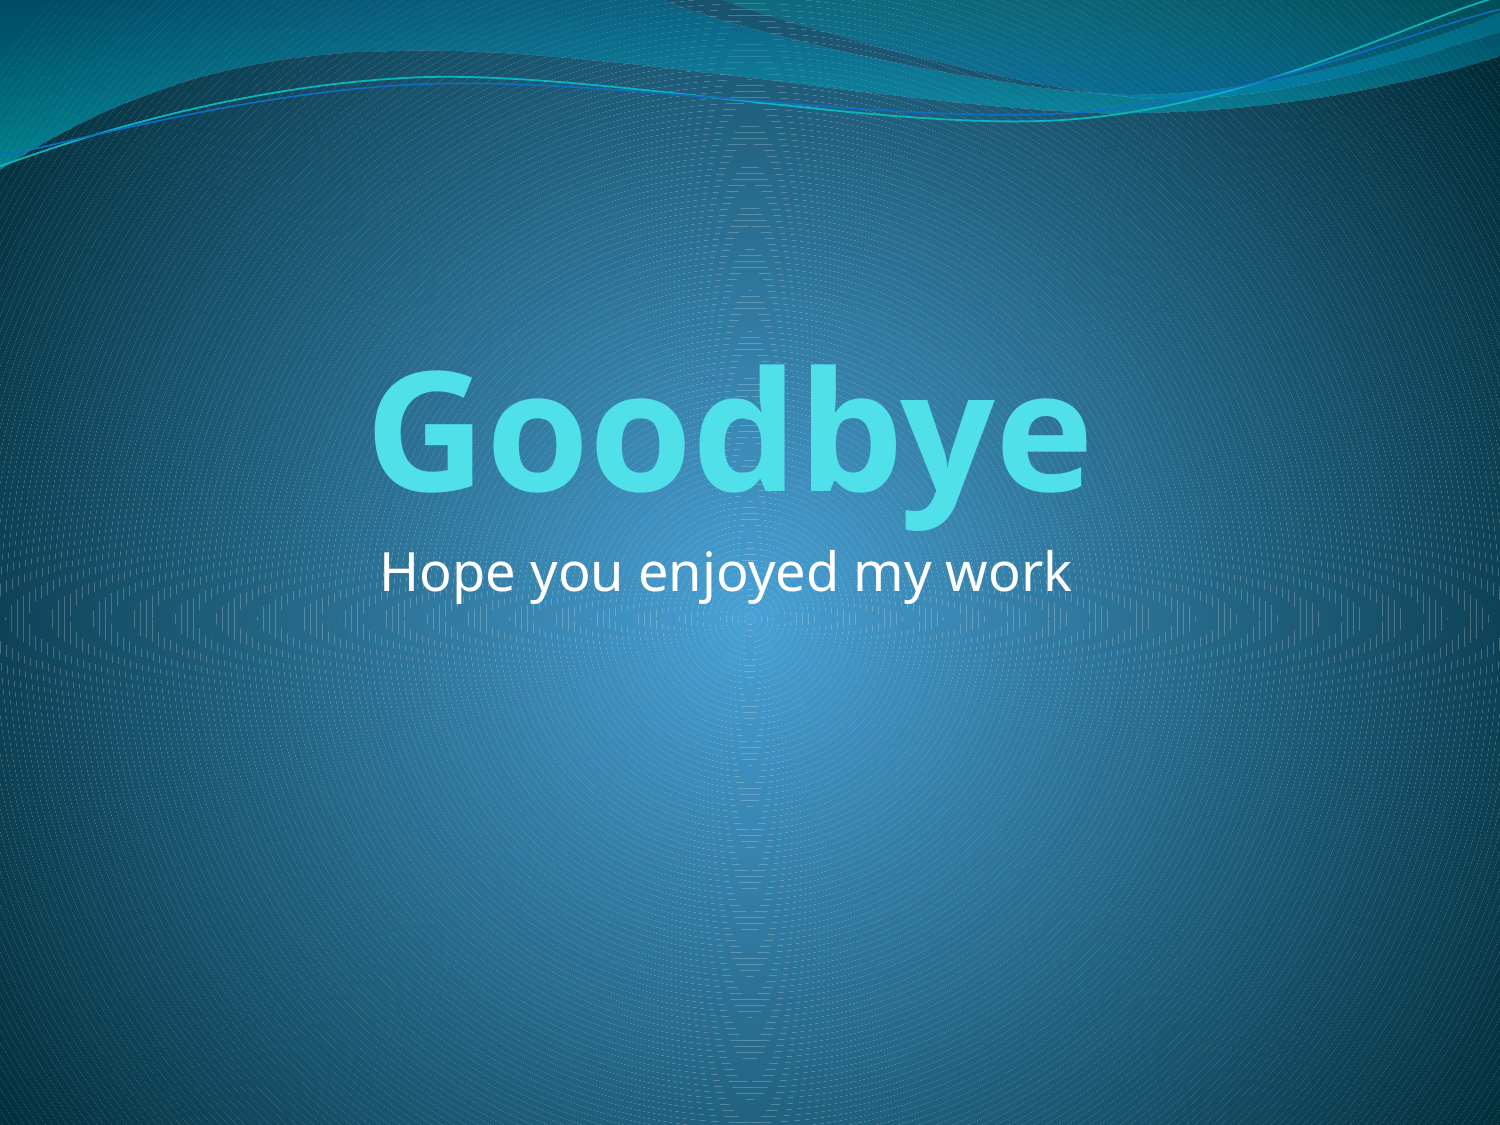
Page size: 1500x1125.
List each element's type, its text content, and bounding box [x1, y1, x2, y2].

title Goodbye [87, 224, 1376, 525]
subtitle Hope you enjoyed my work [87, 529, 1376, 818]
